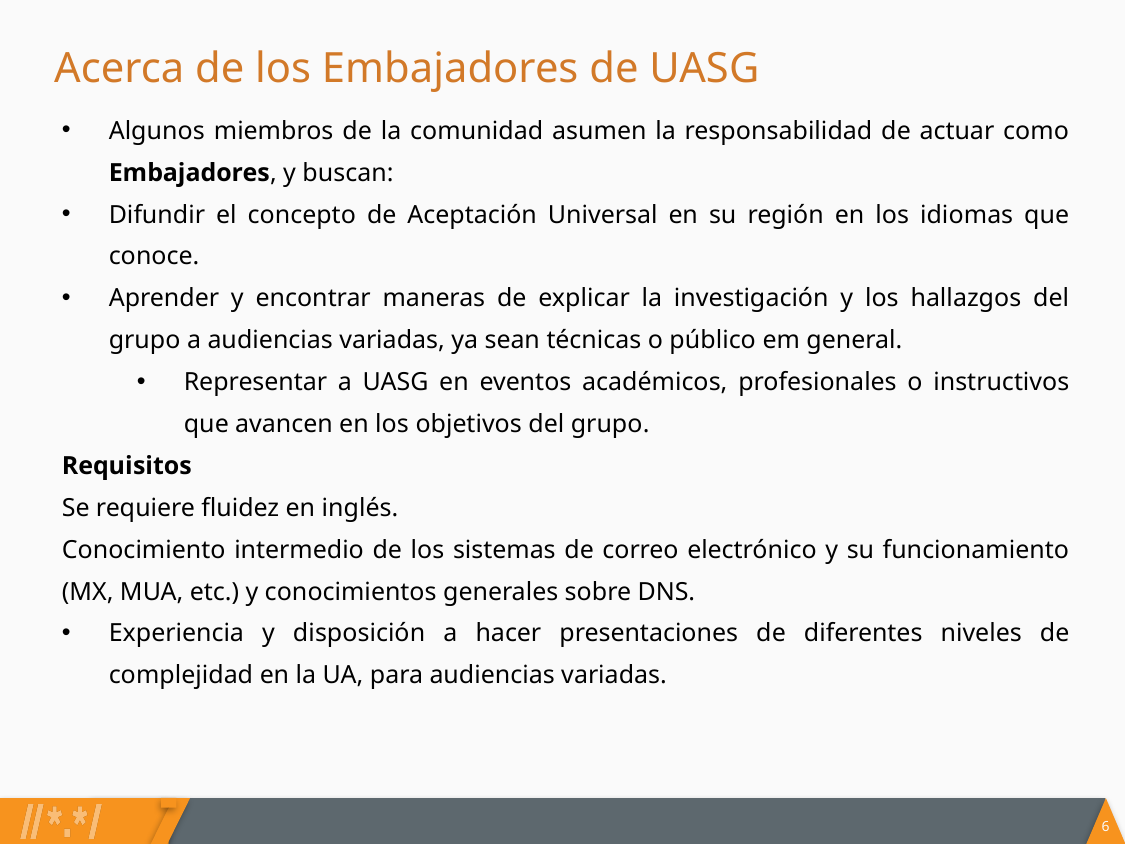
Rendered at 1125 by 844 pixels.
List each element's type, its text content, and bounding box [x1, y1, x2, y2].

text_box Algunos miembros de la comunidad asumen la responsabilidad de actuar como Embajadores, y buscan: Difundir el concepto de Aceptación Universal en su región en los idiomas que conoce. Aprender y encontrar maneras de explicar la investigación y los hallazgos del grupo a audiencias variadas, ya sean técnicas o público em general. Representar a UASG en eventos académicos, profesionales o instructivos que avancen en los objetivos del grupo. Requisitos Se requiere fluidez en inglés. Conocimiento intermedio de los sistemas de correo electrónico y su funcionamiento (MX, MUA, etc.) y conocimientos generales sobre DNS. Experiencia y disposición a hacer presentaciones de diferentes niveles de complejidad en la UA, para audiencias variadas. [47, 95, 1086, 738]
title Acerca de los Embajadores de UASG [39, 33, 1080, 140]
